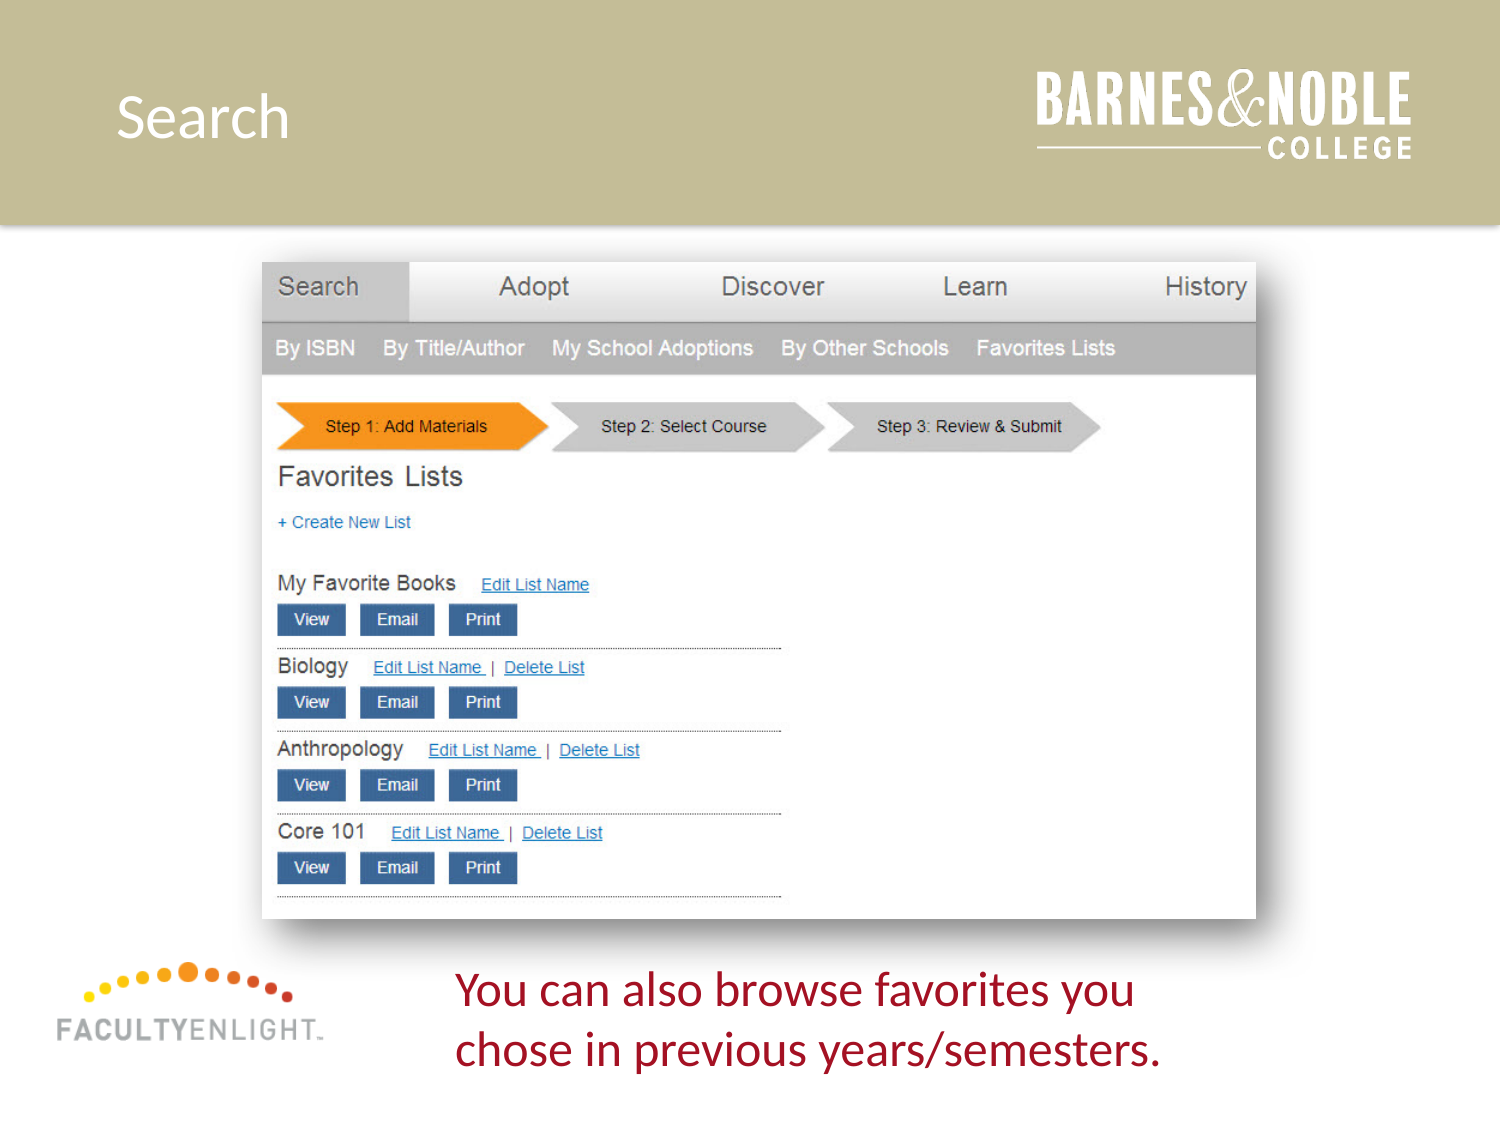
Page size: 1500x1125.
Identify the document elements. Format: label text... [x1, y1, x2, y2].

picture [262, 262, 1256, 920]
picture [1030, 62, 1417, 176]
text_box You can also browse favorites you chose in previous years/semesters. [440, 948, 1256, 1125]
picture [56, 962, 326, 1041]
text_box Search [0, 0, 1500, 226]
